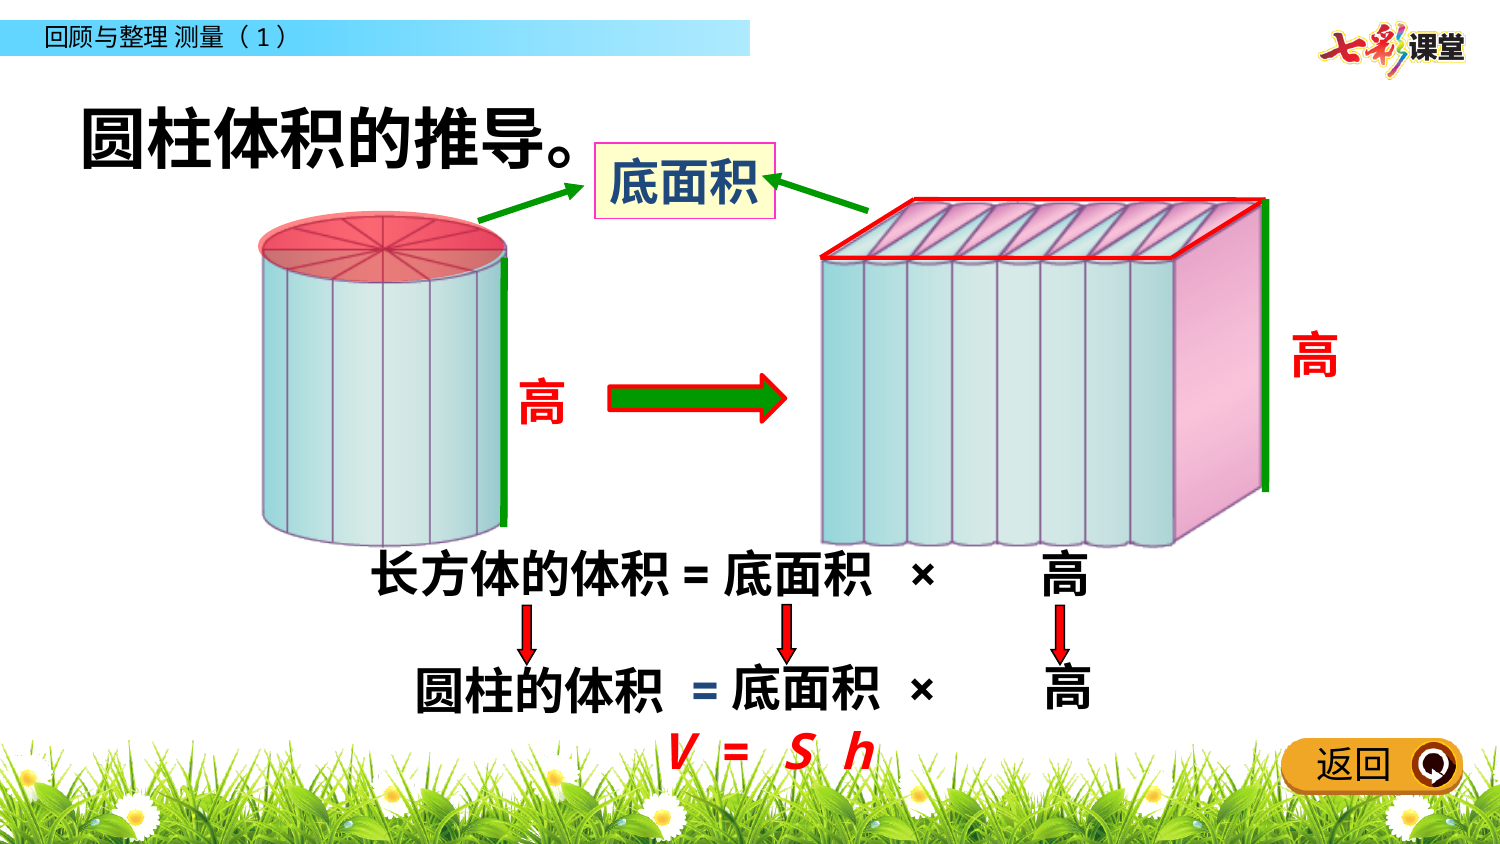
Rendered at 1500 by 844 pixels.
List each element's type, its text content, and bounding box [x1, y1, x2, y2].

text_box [820, 198, 1266, 259]
text_box 长方体的体积=底面积 × 高 [218, 588, 1242, 610]
text_box 高 [1296, 355, 1356, 392]
text_box [1051, 605, 1069, 665]
text_box 圆柱的体积 [393, 651, 673, 727]
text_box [1281, 733, 1464, 795]
text_box 高 [1296, 316, 1356, 343]
picture [1316, 20, 1468, 80]
text_box [82, 0, 173, 43]
text_box [517, 610, 536, 651]
text_box [777, 610, 796, 649]
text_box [675, 650, 942, 728]
picture [0, 740, 1500, 844]
text_box 圆柱体积的推导。 [64, 89, 621, 185]
text_box 高 [1021, 647, 1116, 723]
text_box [198, 151, 1291, 580]
text_box 底面积 [621, 143, 775, 150]
text_box V = S h [466, 681, 905, 787]
